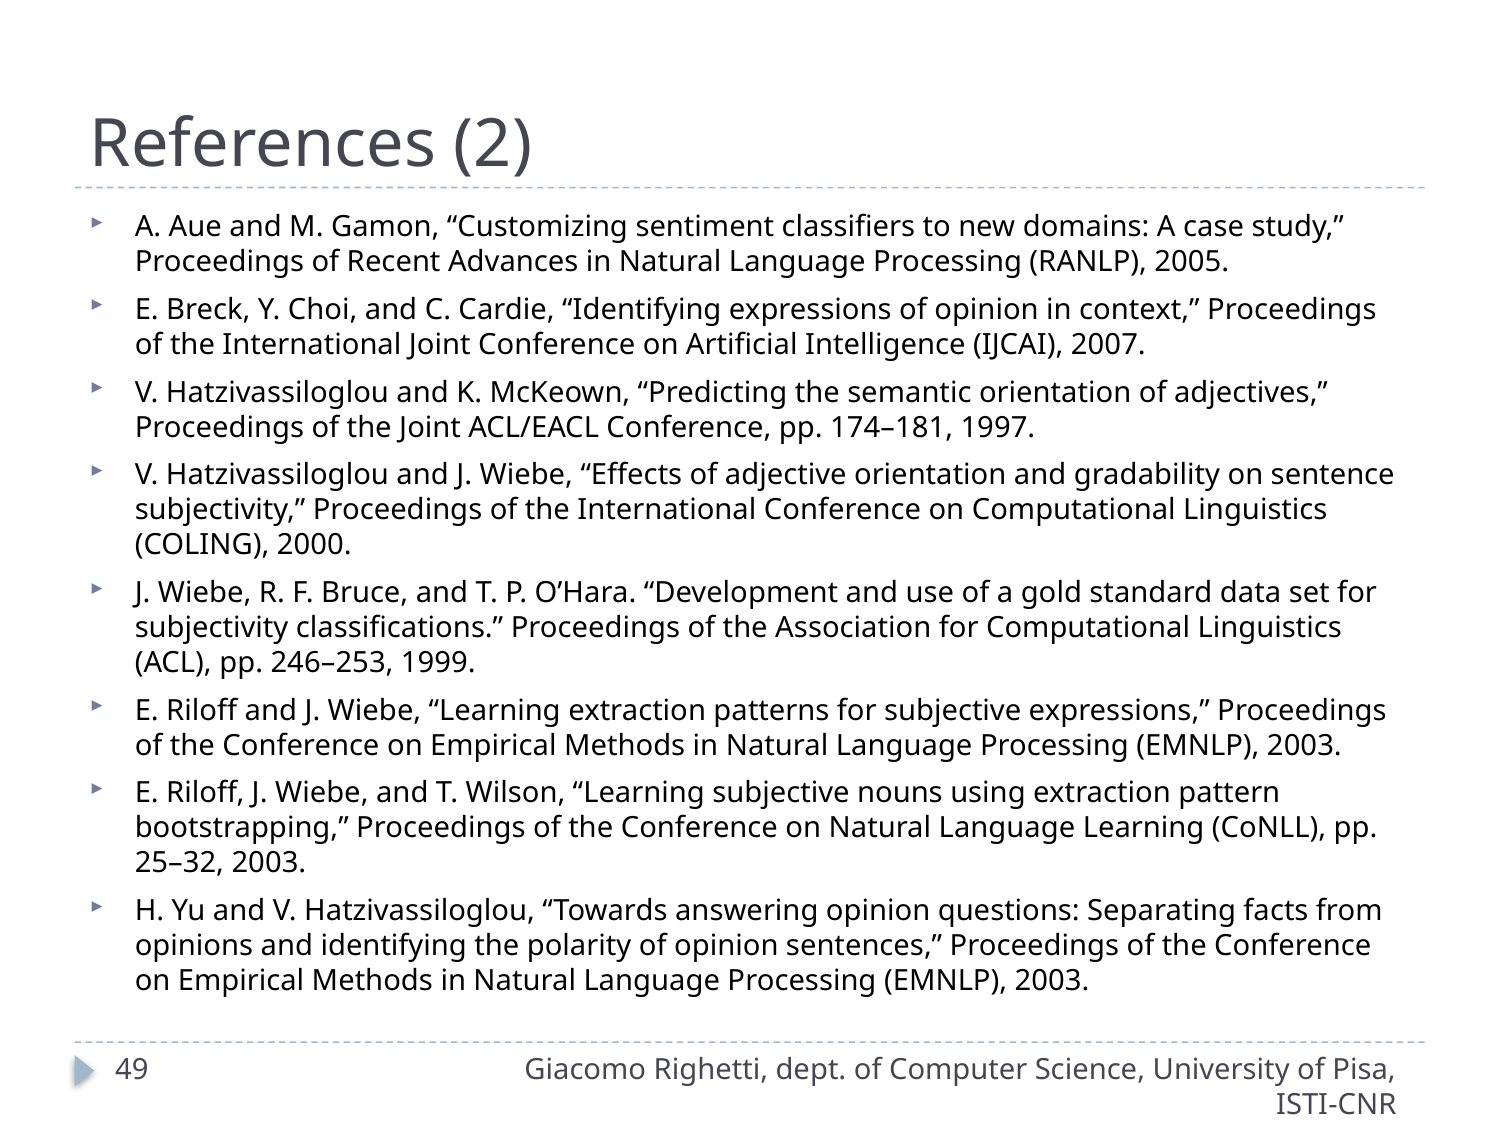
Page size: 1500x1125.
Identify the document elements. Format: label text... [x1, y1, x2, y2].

slide_number 49 [100, 1042, 426, 1103]
footer Giacomo Righetti, dept. of Computer Science, University of Pisa, ISTI-CNR [475, 1042, 1412, 1125]
list A. Aue and M. Gamon, “Customizing sentiment classifiers to new domains: A case study,” Proceedings of Recent Advances in Natural Language Processing (RANLP), 2005. E. Breck, Y. Choi, and C. Cardie, “Identifying expressions of opinion in context,” Proceedings of the International Joint Conference on Artificial Intelligence (IJCAI), 2007. V. Hatzivassiloglou and K. McKeown, “Predicting the semantic orientation of adjectives,” Proceedings of the Joint ACL/EACL Conference, pp. 174–181, 1997. V. Hatzivassiloglou and J. Wiebe, “Effects of adjective orientation and gradability on sentence subjectivity,” Proceedings of the International Conference on Computational Linguistics (COLING), 2000. J. Wiebe, R. F. Bruce, and T. P. O’Hara. “Development and use of a gold standard data set for subjectivity classifications.” Proceedings of the Association for Computational Linguistics (ACL), pp. 246–253, 1999. E. Riloff and J. Wiebe, “Learning extraction patterns for subjective expressions,” Proceedings of the Conference on Empirical Methods in Natural Language Processing (EMNLP), 2003. E. Riloff, J. Wiebe, and T. Wilson, “Learning subjective nouns using extraction pattern bootstrapping,” Proceedings of the Conference on Natural Language Learning (CoNLL), pp. 25–32, 2003. H. Yu and V. Hatzivassiloglou, “Towards answering opinion questions: Separating facts from opinions and identifying the polarity of opinion sentences,” Proceedings of the Conference on Empirical Methods in Natural Language Processing (EMNLP), 2003. [75, 200, 1425, 1010]
title References (2) [75, 24, 1425, 188]
